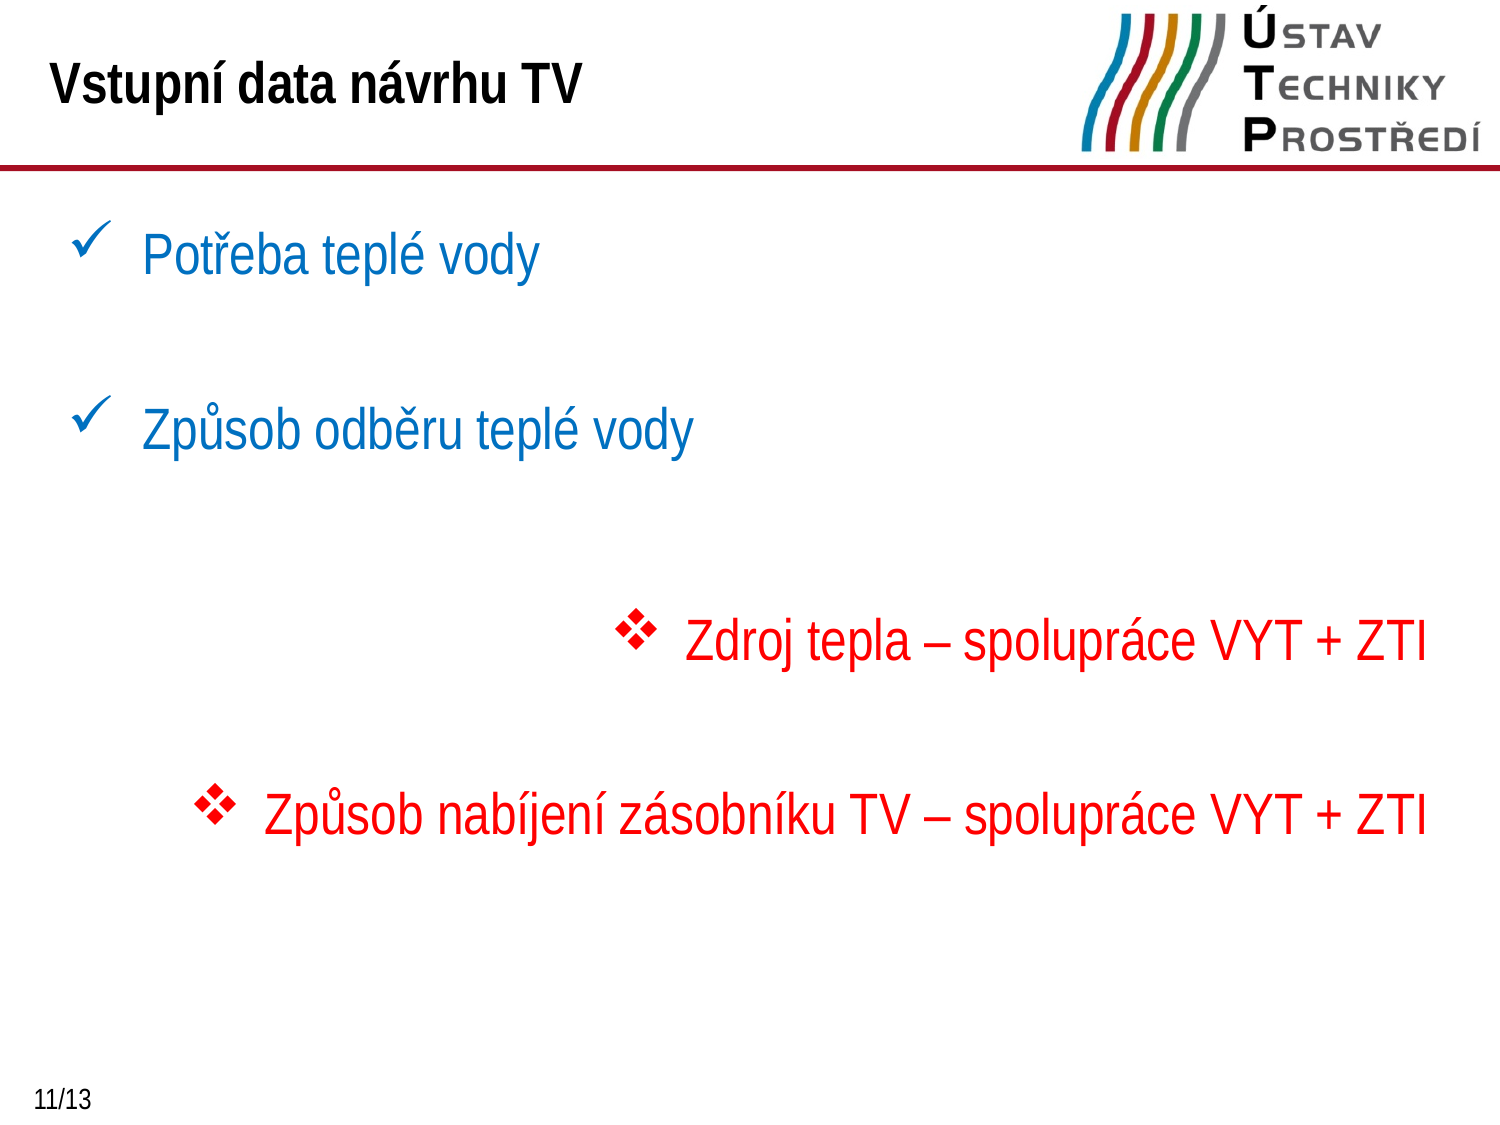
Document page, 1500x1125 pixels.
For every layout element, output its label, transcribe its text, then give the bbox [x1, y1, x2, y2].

text_box Zdroj tepla – spolupráce VYT + ZTI Způsob nabíjení zásobníku TV – spolupráce VYT + ZTI [151, 594, 1444, 855]
text_box Potřeba teplé vody Způsob odběru teplé vody [52, 209, 1461, 469]
text_box Vstupní data návrhu TV [34, 38, 1080, 123]
text_box [0, 165, 1500, 172]
picture [1080, 5, 1483, 159]
